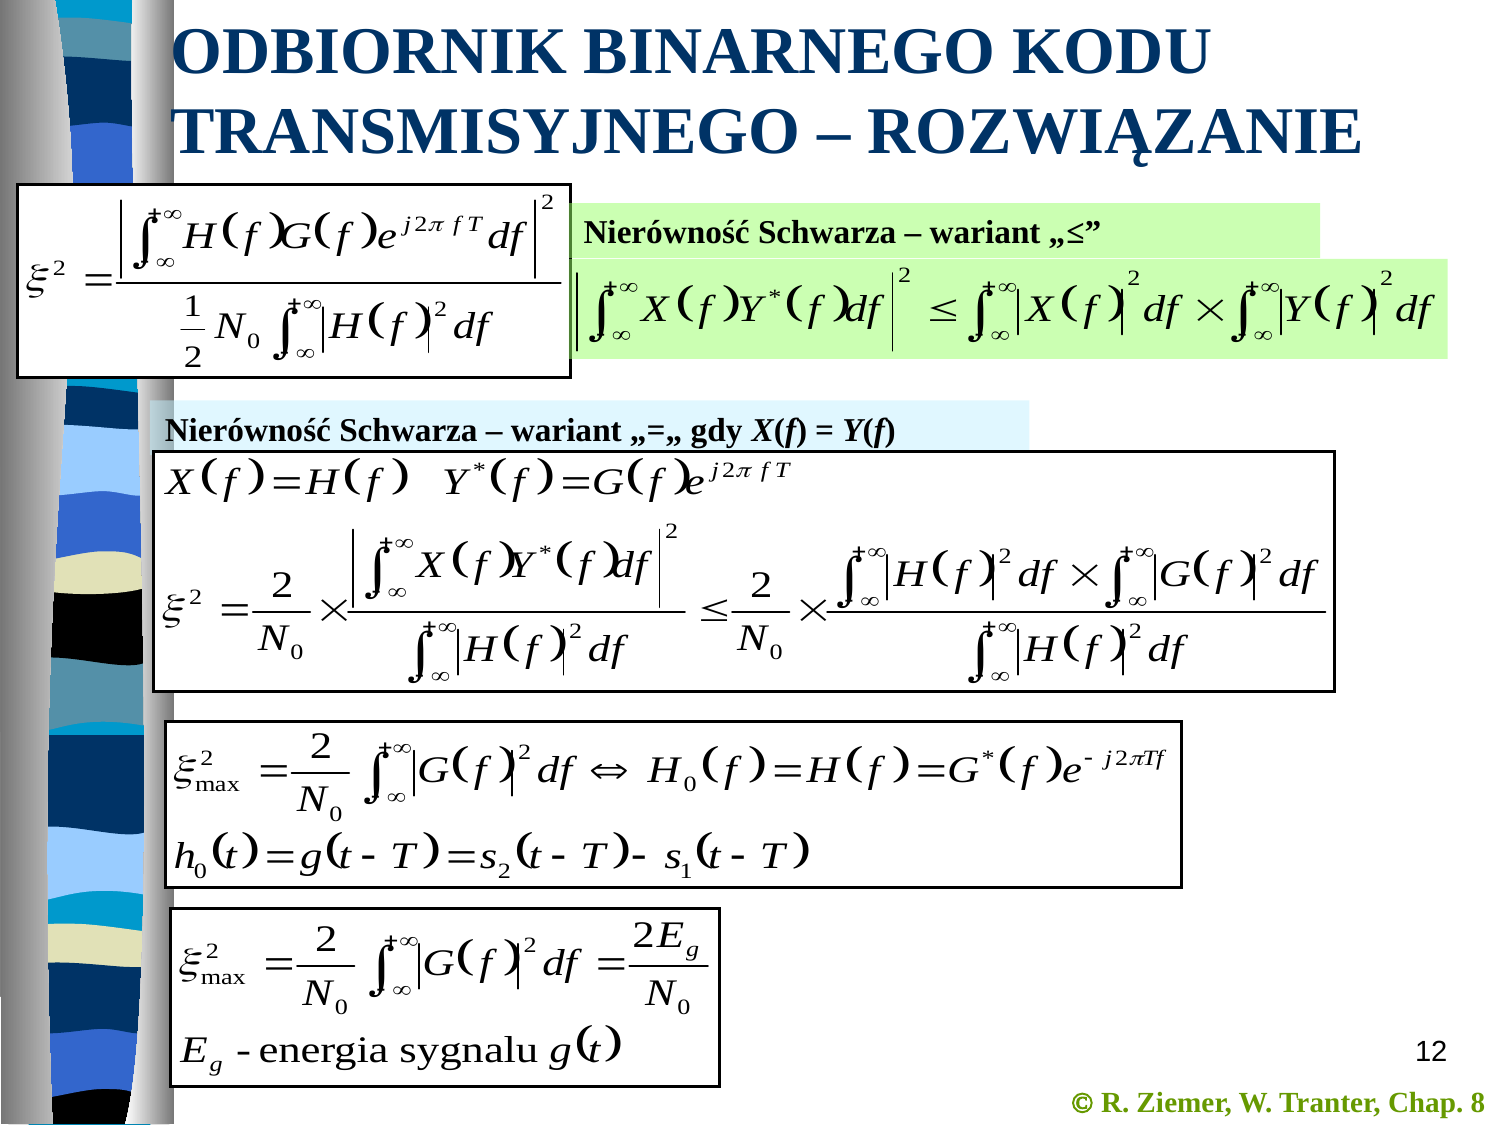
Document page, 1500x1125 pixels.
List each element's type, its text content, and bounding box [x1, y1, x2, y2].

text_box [18, 185, 570, 377]
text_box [171, 909, 719, 1086]
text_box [166, 722, 1181, 886]
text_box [149, 400, 1334, 691]
slide_number 12 [1149, 1024, 1463, 1076]
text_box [568, 202, 1449, 359]
text_box  R. Ziemer, W. Tranter, Chap. 8 [1055, 1076, 1500, 1125]
text_box ODBIORNIK BINARNEGO KODU TRANSMISYJNEGO – ROZWIĄZANIE [155, 0, 1463, 175]
